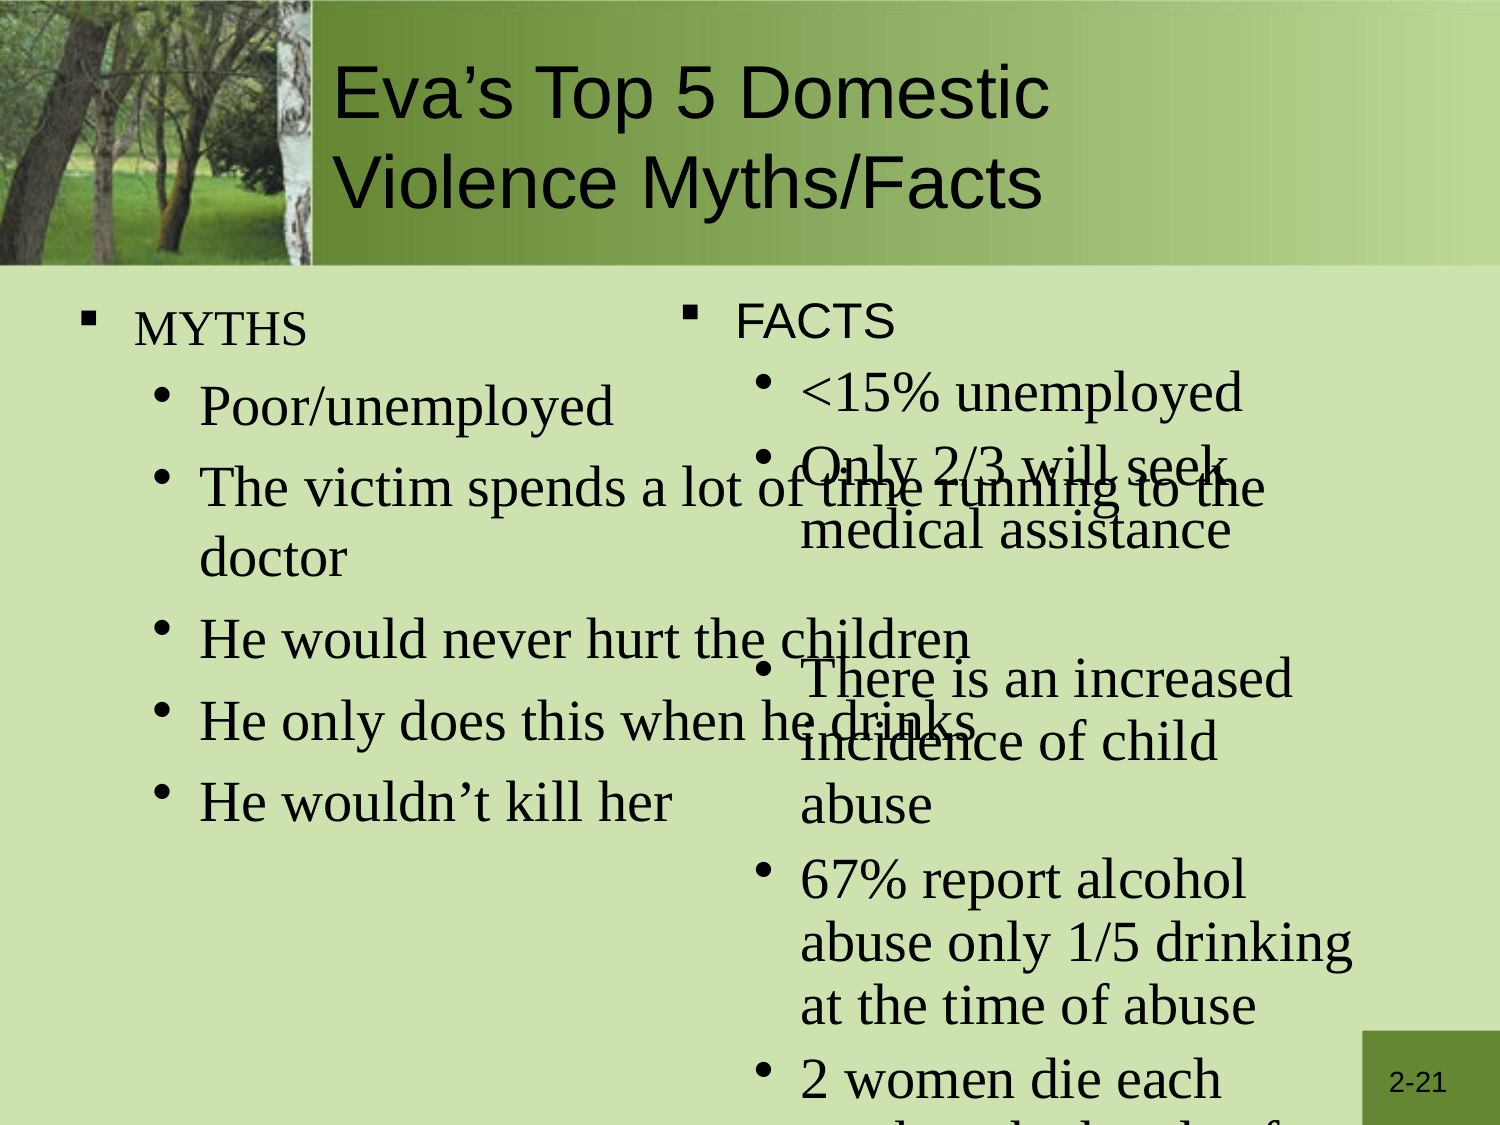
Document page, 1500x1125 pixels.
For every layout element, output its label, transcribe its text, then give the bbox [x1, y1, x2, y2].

list FACTS <15% unemployed Only 2/3 will seek medical assistance There is an increased incidence of child abuse 67% report alcohol abuse only 1/5 drinking at the time of abuse 2 women die each week at the hands of their husbands/Texas [664, 287, 1375, 1107]
slide_number 2-21 [1149, 1031, 1463, 1107]
title Eva’s Top 5 Domestic Violence Myths/Facts [317, 33, 1209, 234]
list MYTHS Poor/unemployed The victim spends a lot of time running to the doctor He would never hurt the children He only does this when he drinks He wouldn’t kill her [62, 287, 664, 1000]
picture [0, 0, 1500, 1125]
